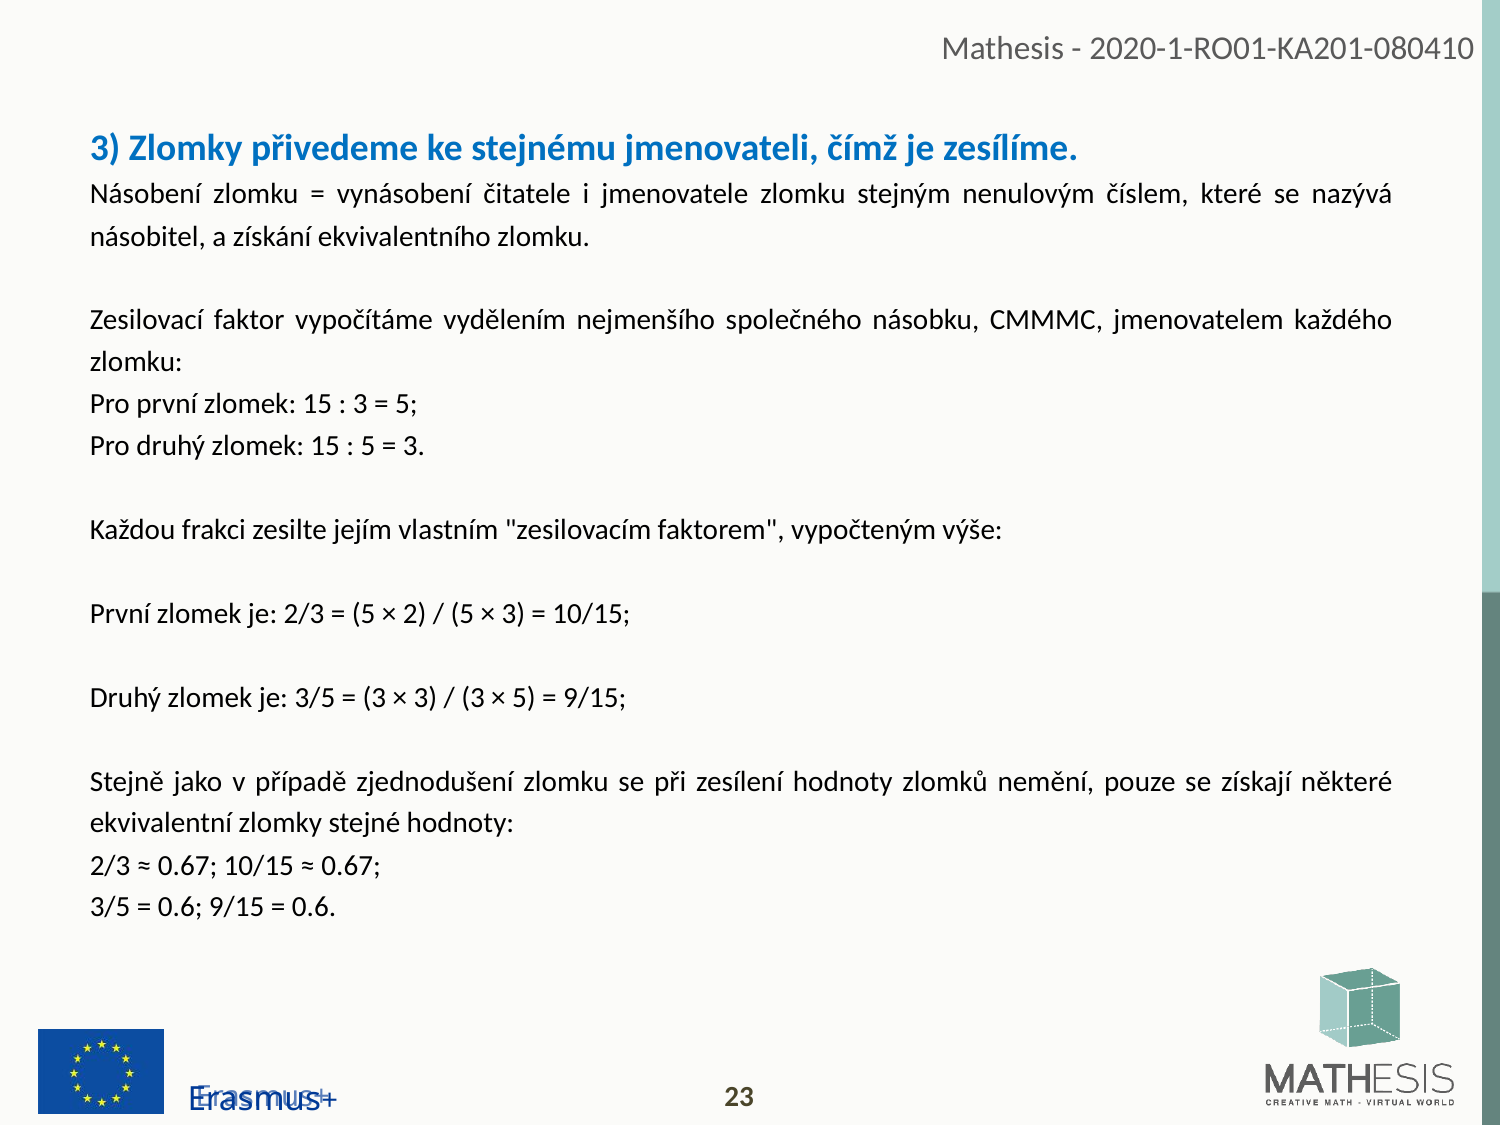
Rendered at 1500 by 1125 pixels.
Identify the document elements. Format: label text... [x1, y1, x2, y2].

list 3) Zlomky přivedeme ke stejnému jmenovateli, čímž je zesílíme. Násobení zlomku = vynásobení čitatele i jmenovatele zlomku stejným nenulovým číslem, které se nazývá násobitel, a získání ekvivalentního zlomku. Zesilovací faktor vypočítáme vydělením nejmenšího společného násobku, CMMMC, jmenovatelem každého zlomku: Pro první zlomek: 15 : 3 = 5; Pro druhý zlomek: 15 : 5 = 3. Každou frakci zesilte jejím vlastním "zesilovacím faktorem", vypočteným výše: První zlomek je: 2/3 = (5 × 2) / (5 × 3) = 10/15; Druhý zlomek je: 3/5 = (3 × 3) / (3 × 5) = 9/15; Stejně jako v případě zjednodušení zlomku se při zesílení hodnoty zlomků nemění, pouze se získají některé ekvivalentní zlomky stejné hodnoty: 2/3 ≈ 0.67; 10/15 ≈ 0.67; 3/5 = 0.6; 9/15 = 0.6. [75, 106, 1425, 849]
picture [38, 1029, 164, 1114]
